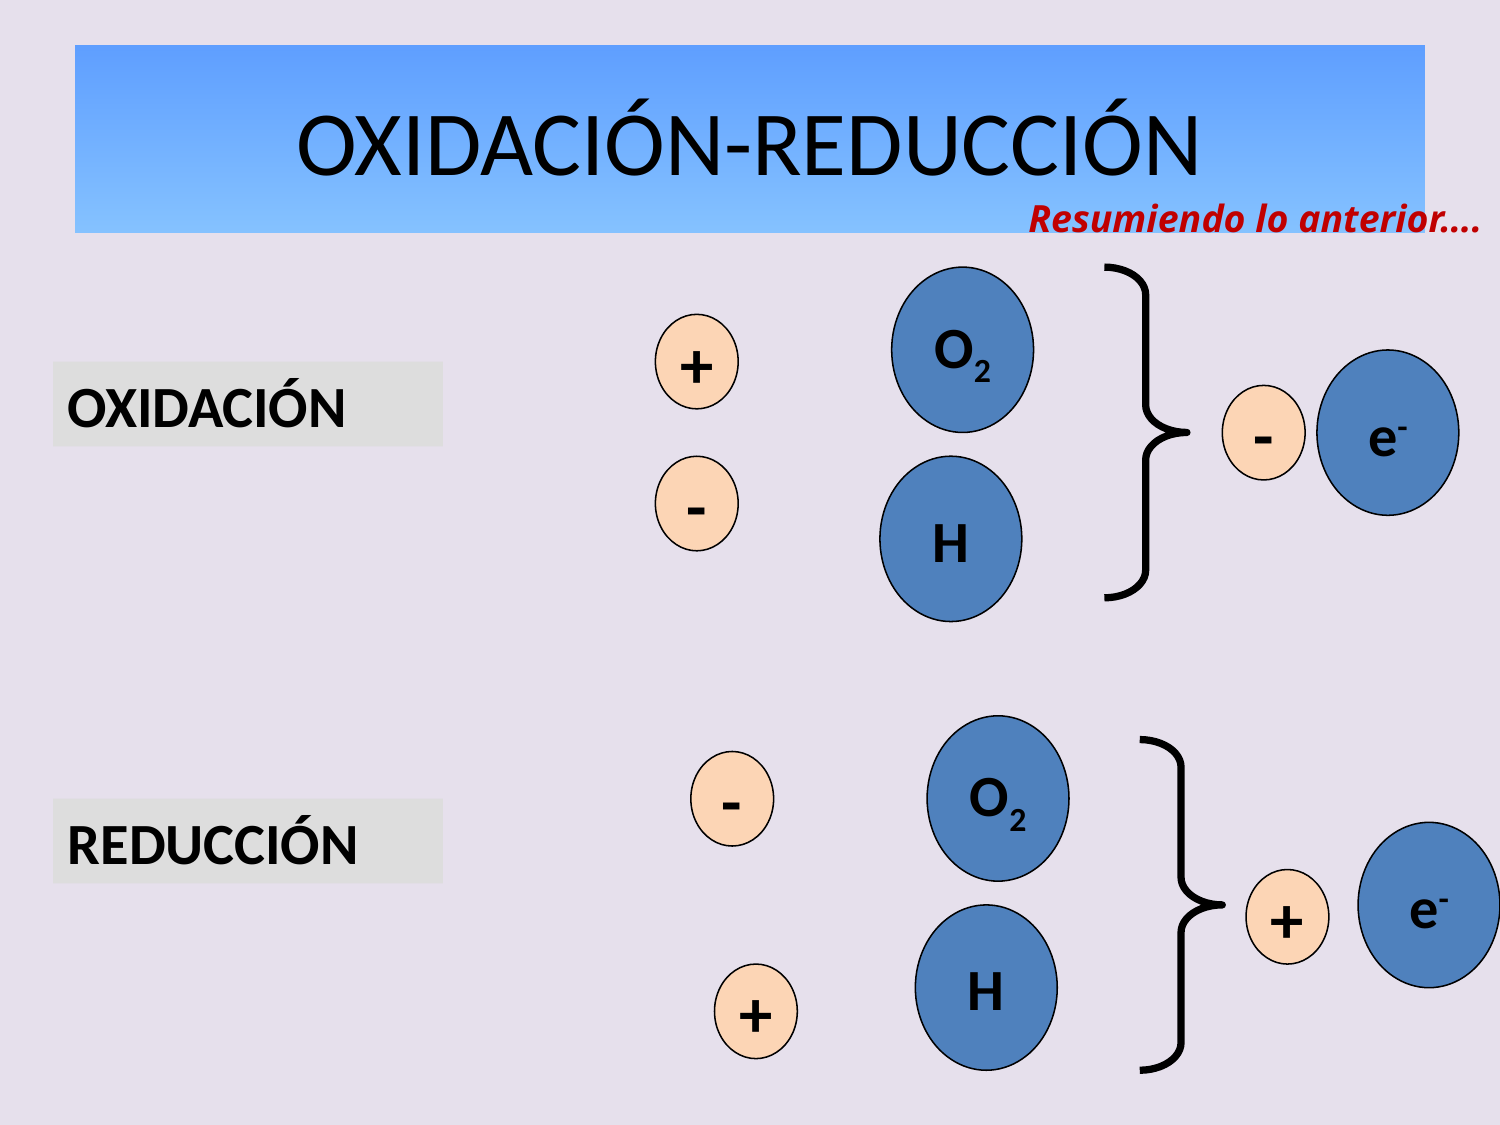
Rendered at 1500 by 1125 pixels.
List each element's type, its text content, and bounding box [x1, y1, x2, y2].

text_box REDUCCIÓN [53, 798, 443, 884]
text_box H [915, 904, 1058, 1071]
text_box H [879, 456, 1022, 622]
text_box + [714, 964, 798, 1059]
text_box e- [1316, 349, 1459, 516]
text_box e- [1358, 822, 1500, 988]
text_box Resumiendo lo anterior…. [1013, 187, 1498, 248]
text_box + [1246, 869, 1329, 965]
text_box - [1222, 385, 1306, 480]
text_box O2 [891, 267, 1034, 433]
text_box - [655, 456, 739, 551]
text_box - [690, 751, 774, 847]
text_box O2 [927, 715, 1070, 882]
text_box + [655, 314, 739, 409]
title OXIDACIÓN-REDUCCIÓN [75, 45, 1425, 233]
text_box OXIDACIÓN [53, 361, 443, 447]
text_box [1139, 739, 1223, 1071]
text_box [1104, 267, 1187, 598]
